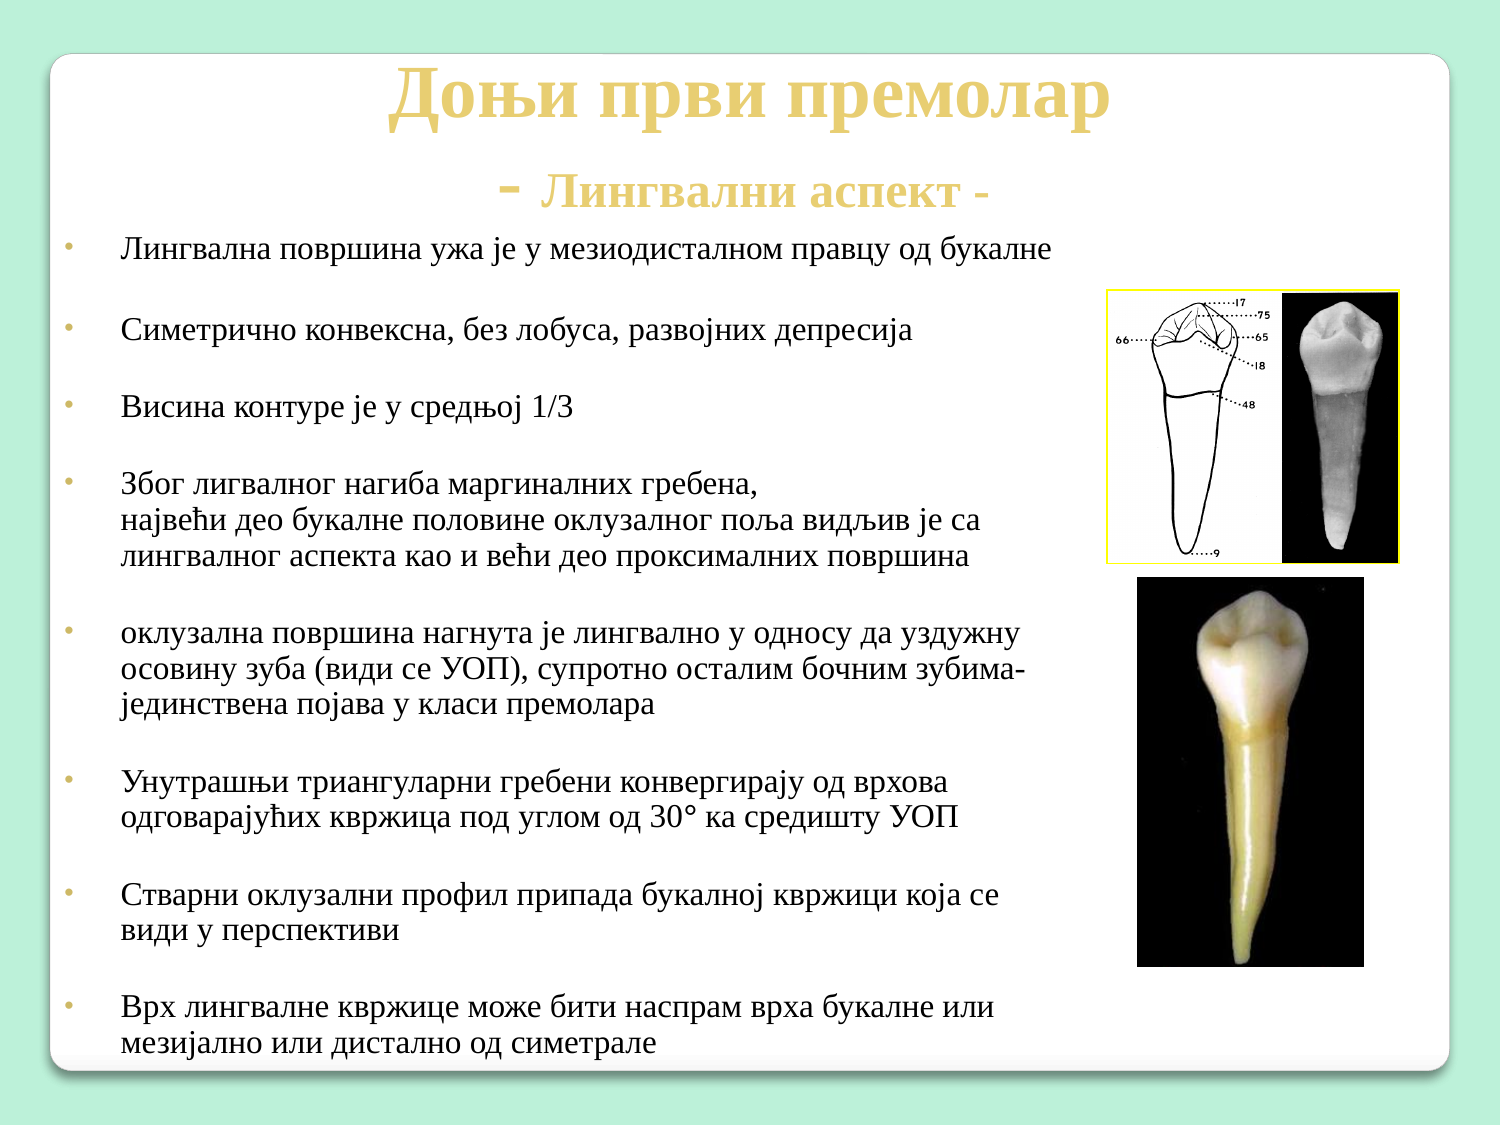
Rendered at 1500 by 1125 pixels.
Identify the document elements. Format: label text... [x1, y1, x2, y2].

title Доњи први премолар - Лингвални аспект - [103, 43, 1398, 228]
list Лингвална површина ужа је у мезиодисталном правцу од букалне Симетрично конвексна, без лобуса, развојних депресија Висина контуре је у средњој 1/3 Због лигвалног нагиба маргиналних гребена, највећи део букалне половине оклузалног поља видљив је са лингвалног аспекта као и већи део проксималних површина оклузална површина нагнута је лингвално у односу да уздужну осовину зуба (види се УОП), супротно осталим бочним зубима- јединствена појава у класи премолара Унутрашњи триангуларни гребени конвергирају од врхова одговарајућих квржица под углом од 30° ка средишту УОП Стварни оклузални профил припада букалној квржици која се види у перспективи Врх лингвалне квржице може бити наспрам врха букалне или мезијално или дистално од симетрале [53, 225, 1077, 1096]
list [1136, 577, 1364, 967]
picture [1107, 290, 1399, 563]
